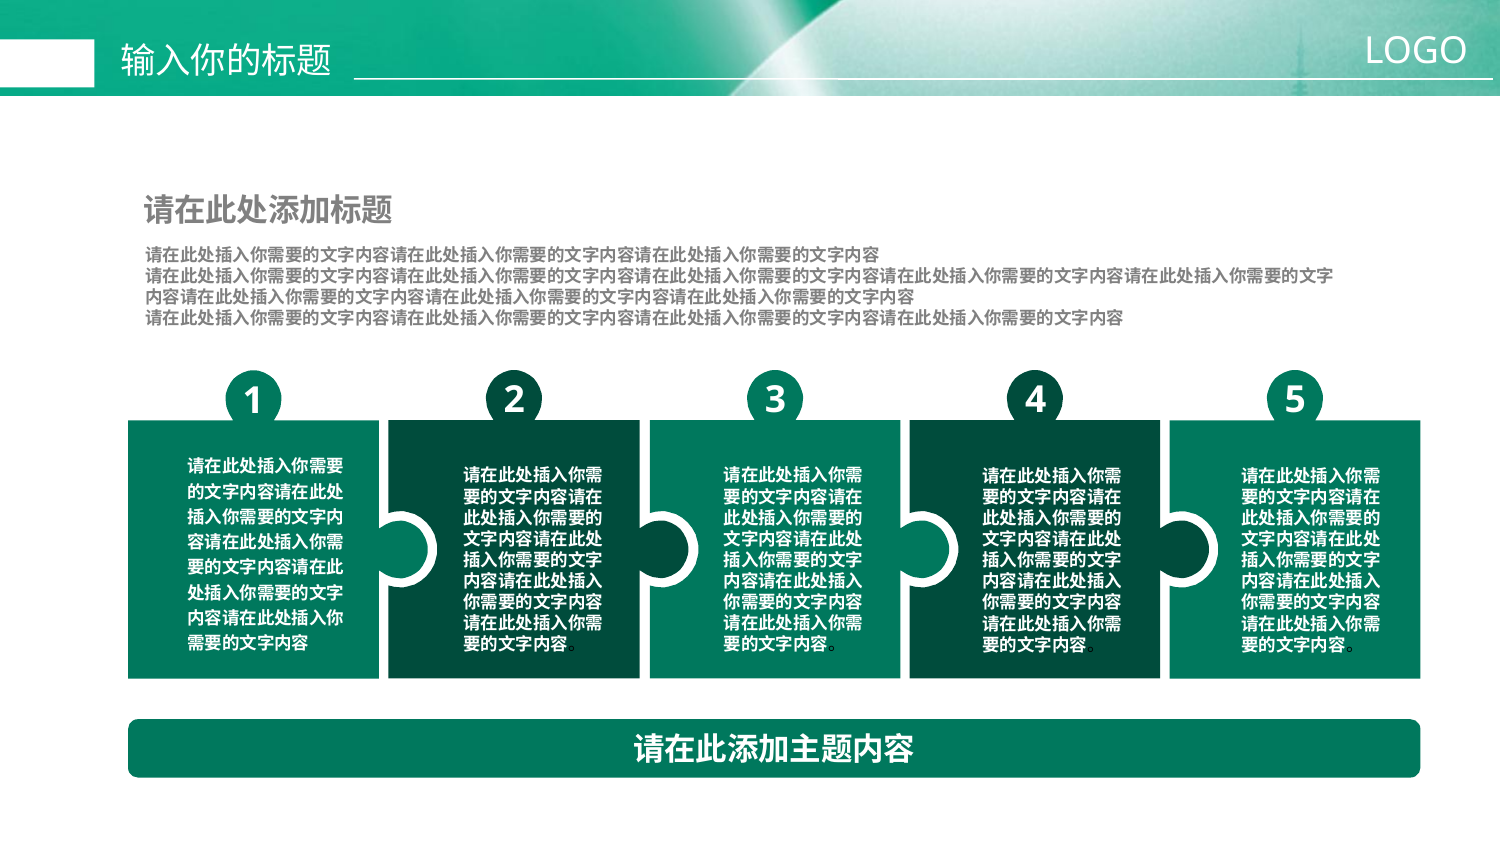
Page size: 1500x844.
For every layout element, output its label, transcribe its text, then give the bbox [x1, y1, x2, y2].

text_box 3 [749, 380, 793, 427]
text_box 请在此添加主题内容 [128, 719, 1421, 778]
text_box [388, 370, 689, 679]
text_box 4 [1010, 381, 1054, 428]
text_box 请在此处插入你需要的文字内容请在此处插入你需要的文字内容请在此处插入你需要的文字内容请在此处插入你需要的文字内容请在此处插入你需要的文字内容。 [1226, 457, 1408, 662]
text_box [649, 370, 950, 679]
text_box 5 [1269, 381, 1313, 428]
picture [0, 0, 1500, 96]
text_box 请在此处插入你需要的文字内容请在此处插入你需要的文字内容请在此处插入你需要的文字内容请在此处插入你需要的文字内容请在此处插入你需要的文字内容。 [708, 456, 891, 662]
text_box [1169, 370, 1421, 679]
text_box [127, 182, 1365, 359]
text_box 2 [488, 380, 532, 427]
text_box [128, 370, 428, 679]
text_box 请在此处插入你需要的文字内容请在此处插入你需要的文字内容请在此处插入你需要的文字内容请在此处插入你需要的文字内容请在此处插入你需要的文字内容。 [967, 457, 1150, 662]
text_box 请在此处插入你需要的文字内容请在此处插入你需要的文字内容请在此处插入你需要的文字内容请在此处插入你需要的文字内容请在此处插入你需要的文字内容 [172, 443, 362, 661]
text_box 请在此处插入你需要的文字内容请在此处插入你需要的文字内容请在此处插入你需要的文字内容请在此处插入你需要的文字内容请在此处插入你需要的文字内容。 [448, 456, 627, 662]
text_box 1 [227, 382, 271, 429]
text_box [909, 370, 1209, 679]
